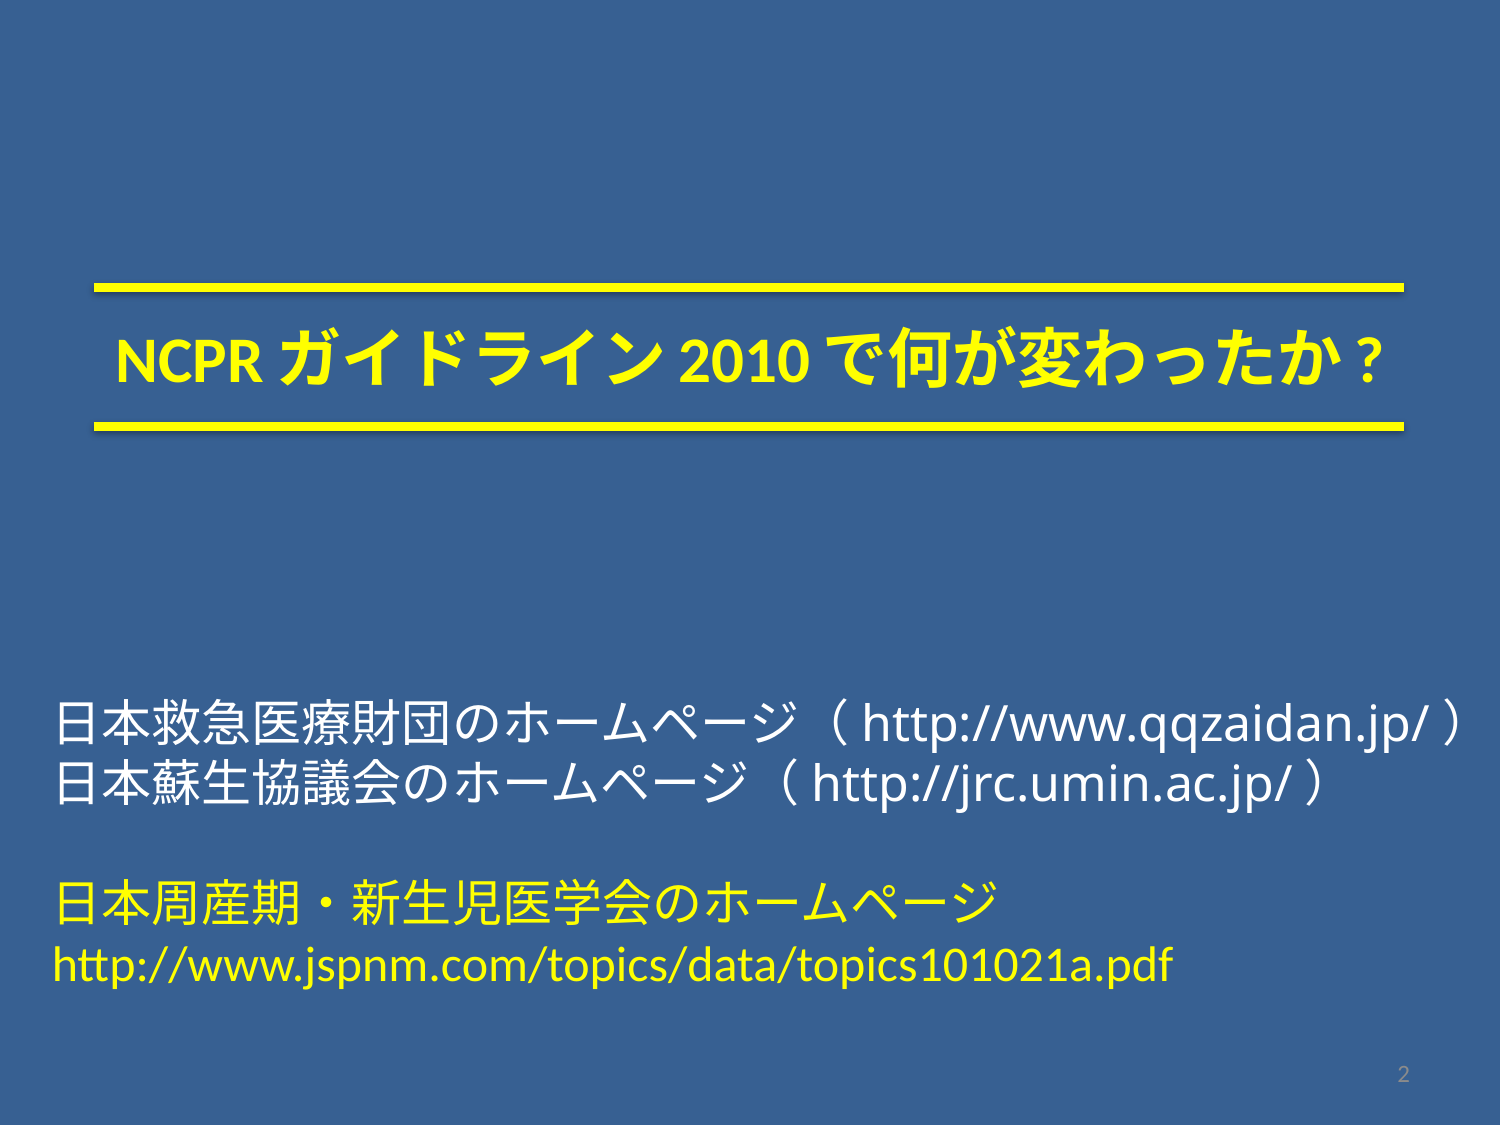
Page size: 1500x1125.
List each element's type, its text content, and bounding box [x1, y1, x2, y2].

text_box 日本救急医療財団のホームページ（http://www.qqzaidan.jp/） 日本蘇生協議会のホームページ（http://jrc.umin.ac.jp/） 日本周産期・新生児医学会のホームページ http://www.jspnm.com/topics/data/topics101021a.pdf [37, 683, 1500, 999]
slide_number 2 [1074, 1042, 1425, 1103]
title NCPRガイドライン2010で何が変わったか? [37, 287, 1463, 425]
